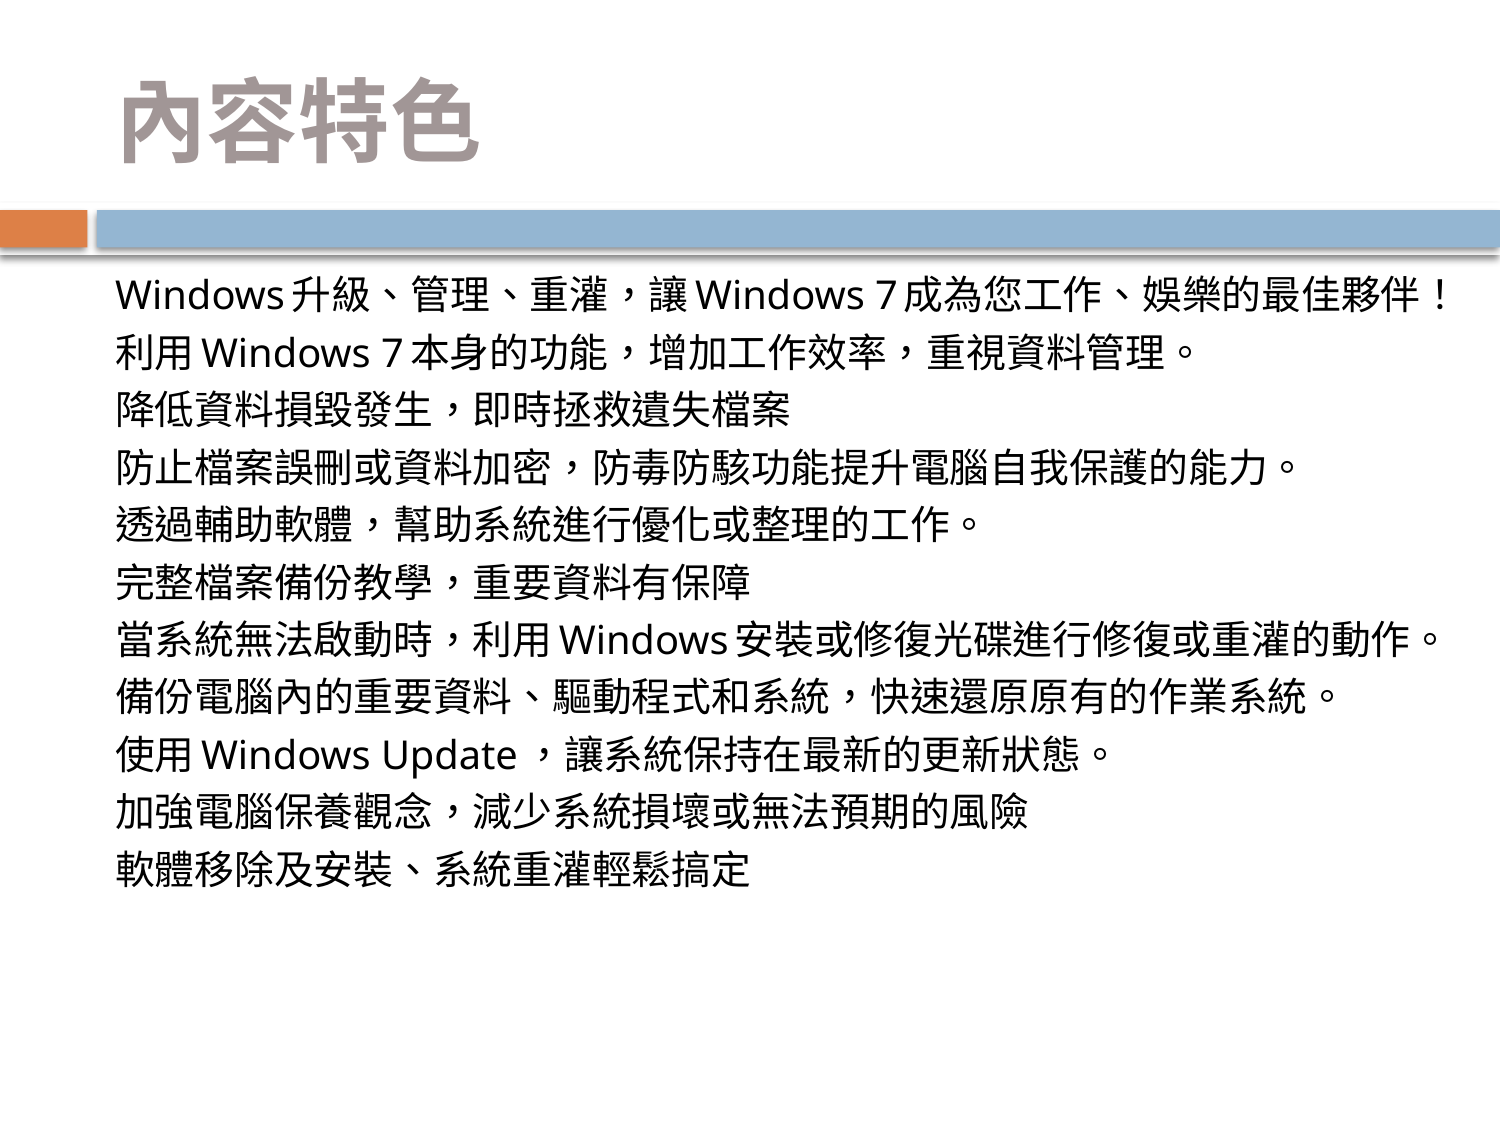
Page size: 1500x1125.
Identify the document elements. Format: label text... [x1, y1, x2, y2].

title 內容特色 [100, 37, 1438, 200]
list Windows升級、管理、重灌，讓Windows 7成為您工作、娛樂的最佳夥伴！ 利用Windows 7本身的功能，增加工作效率，重視資料管理。 降低資料損毀發生，即時拯救遺失檔案 防止檔案誤刪或資料加密，防毒防駭功能提升電腦自我保護的能力。 透過輔助軟體，幫助系統進行優化或整理的工作。 完整檔案備份教學，重要資料有保障 當系統無法啟動時，利用Windows安裝或修復光碟進行修復或重灌的動作。 備份電腦內的重要資料、驅動程式和系統，快速還原原有的作業系統。 使用Windows Update，讓系統保持在最新的更新狀態。 加強電腦保養觀念，減少系統損壞或無法預期的風險 軟體移除及安裝、系統重灌輕鬆搞定 [100, 262, 1438, 1000]
